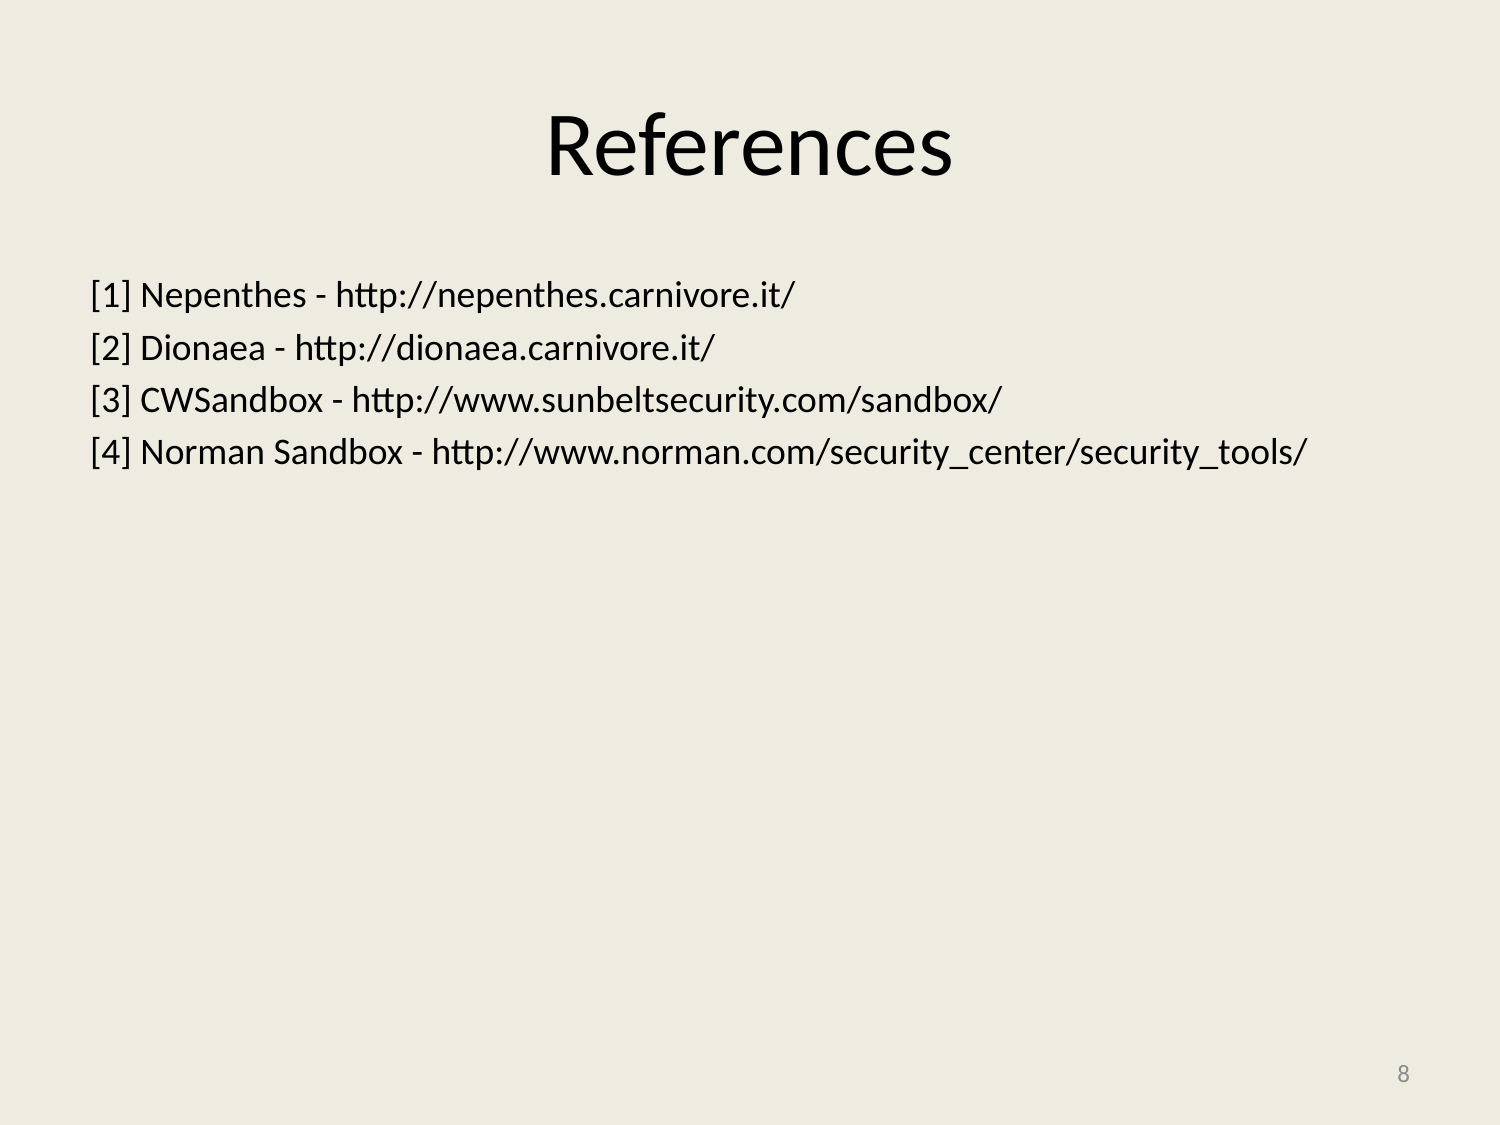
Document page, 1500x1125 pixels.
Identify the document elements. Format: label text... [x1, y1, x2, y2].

list [1] Nepenthes - http://nepenthes.carnivore.it/ [2] Dionaea - http://dionaea.carnivore.it/ [3] CWSandbox - http://www.sunbeltsecurity.com/sandbox/ [4] Norman Sandbox - http://www.norman.com/security_center/security_tools/ [75, 262, 1425, 1005]
title References [75, 45, 1425, 233]
slide_number 8 [1074, 1042, 1425, 1103]
